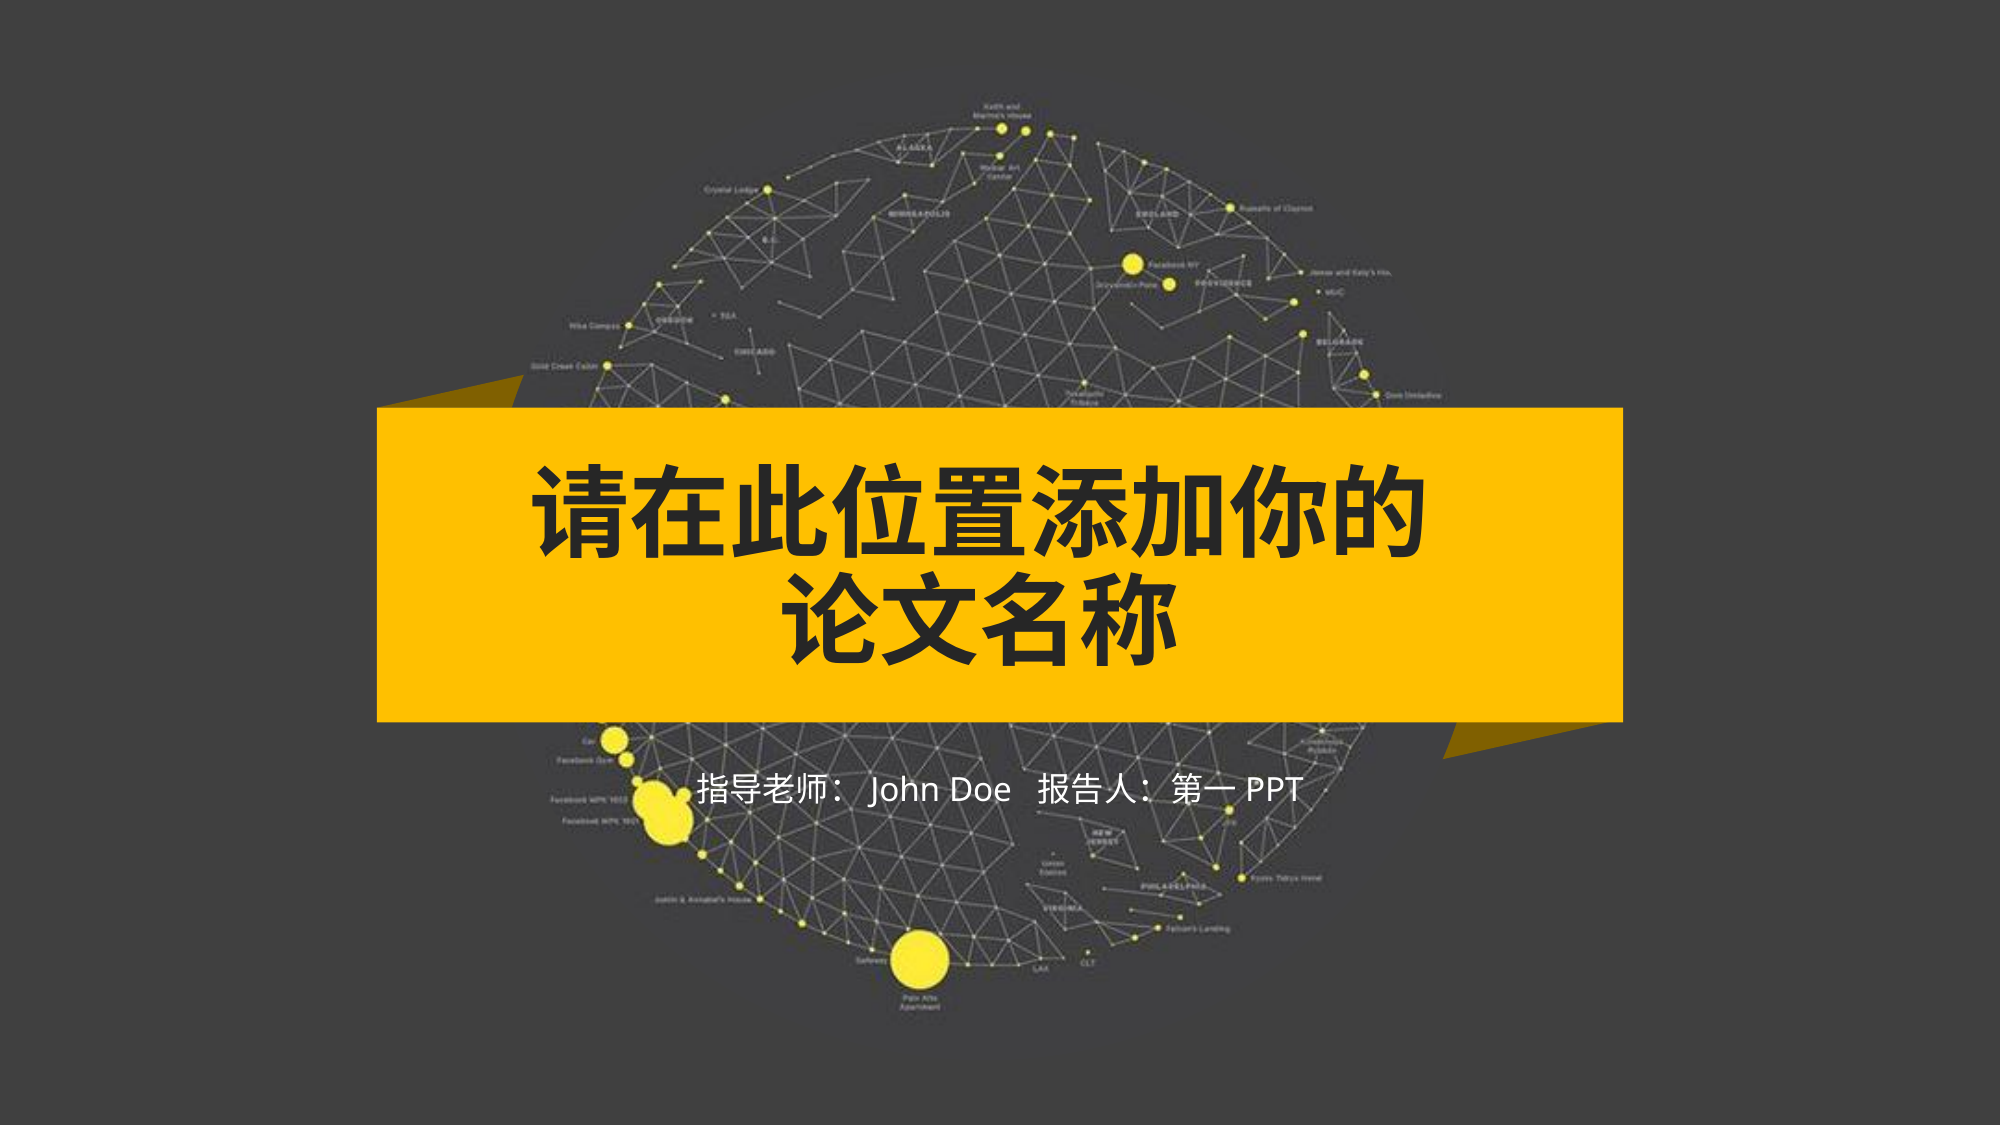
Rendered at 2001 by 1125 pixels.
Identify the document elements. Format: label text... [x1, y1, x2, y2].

list 指导老师：John Doe 报告人：第一PPT [607, 765, 1393, 816]
picture [513, 723, 1457, 1061]
picture [512, 64, 1459, 407]
list 请在此位置添加你的论文名称 [487, 455, 1473, 671]
